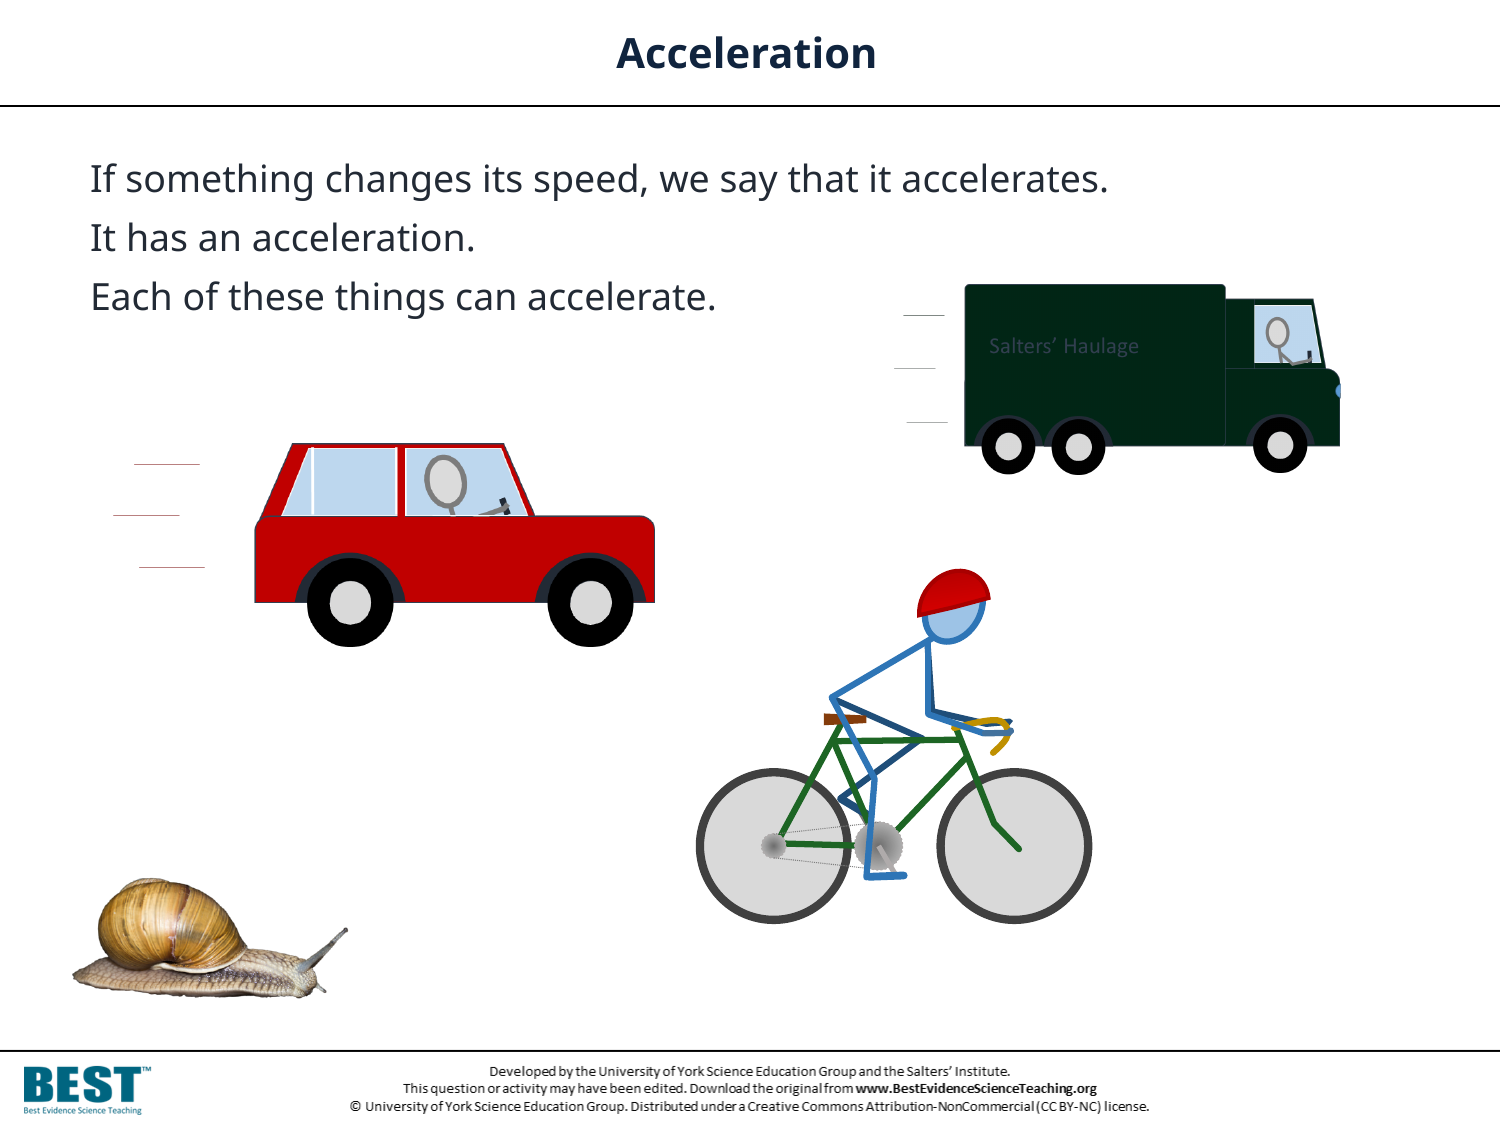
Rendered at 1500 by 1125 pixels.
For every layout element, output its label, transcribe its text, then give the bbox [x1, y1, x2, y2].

text_box Acceleration [23, 4, 1471, 99]
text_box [699, 568, 1089, 920]
picture [0, 105, 1500, 1125]
